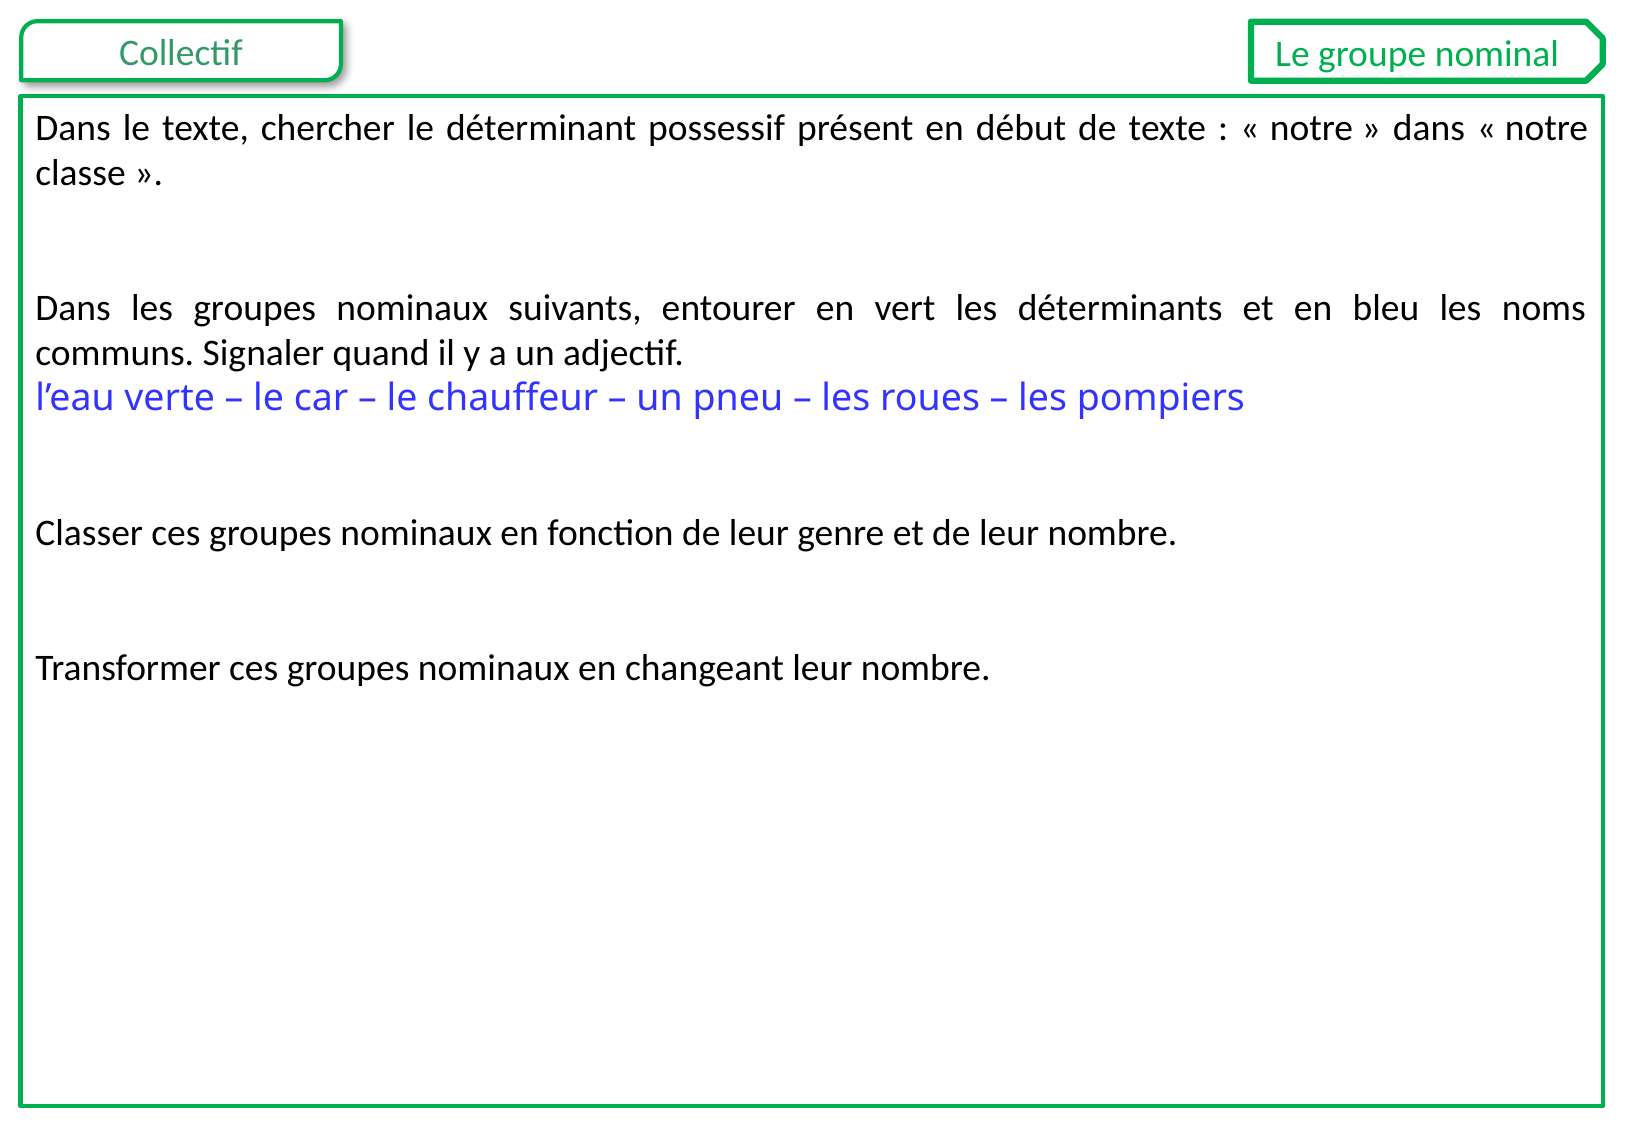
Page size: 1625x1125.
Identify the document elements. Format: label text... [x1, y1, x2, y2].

list Le groupe nominal [1250, 21, 1584, 81]
list Dans le texte, chercher le déterminant possessif présent en début de texte : « notre » dans « notre classe ». Dans les groupes nominaux suivants, entourer en vert les déterminants et en bleu les noms communs. Signaler quand il y a un adjectif. l’eau verte – le car – le chauffeur – un pneu – les roues – les pompiers Classer ces groupes nominaux en fonction de leur genre et de leur nombre. Transformer ces groupes nominaux en changeant leur nombre. [18, 94, 1605, 1108]
